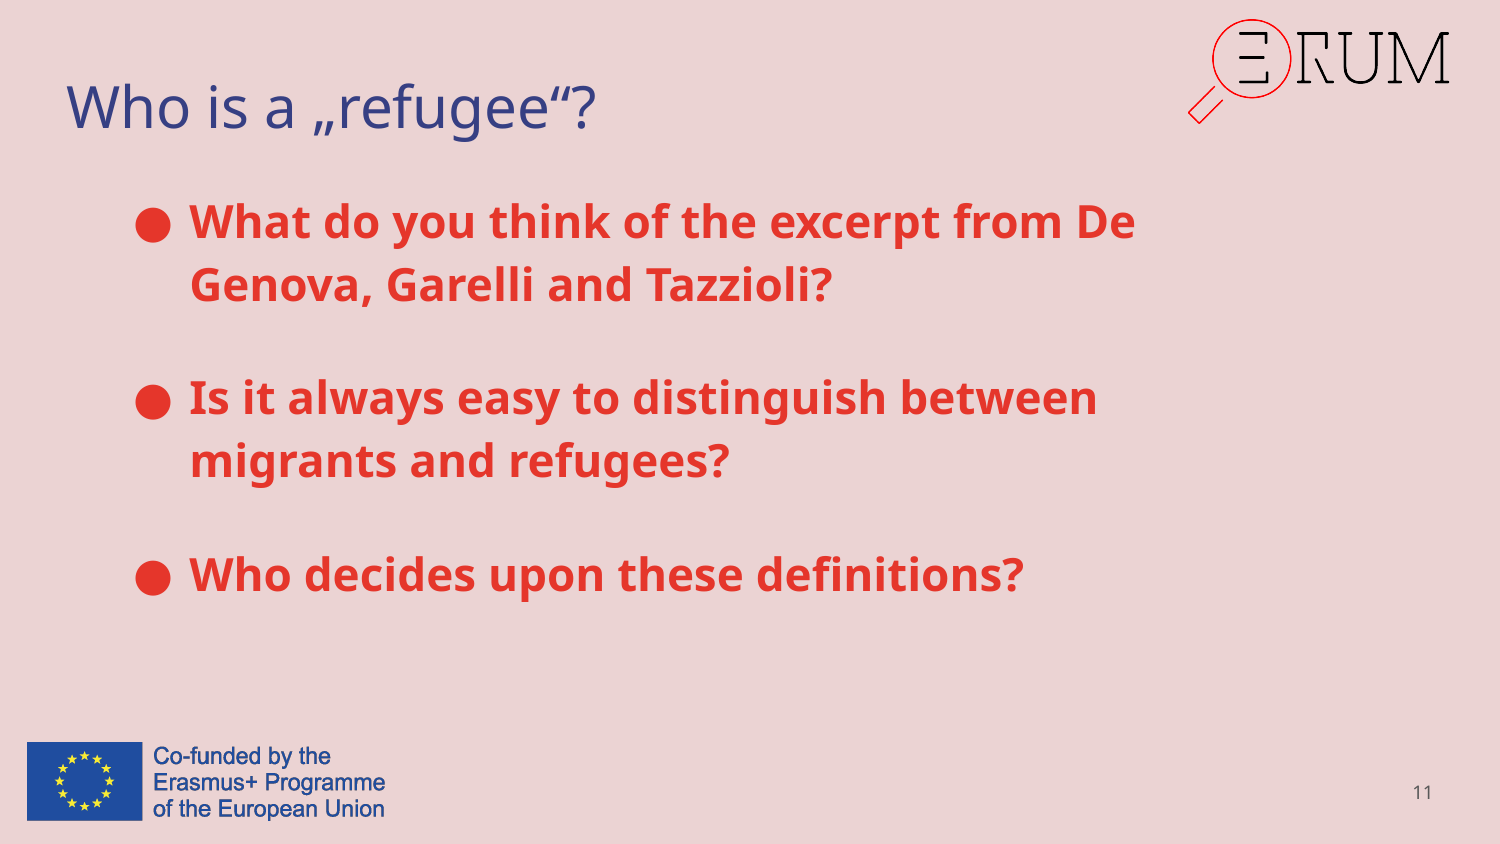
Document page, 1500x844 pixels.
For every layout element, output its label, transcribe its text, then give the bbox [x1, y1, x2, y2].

picture [1136, 0, 1500, 137]
list What do you think of the excerpt from De Genova, Garelli and Tazzioli? Is it always easy to distinguish between migrants and refugees? Who decides upon these definitions? [118, 169, 1321, 729]
slide_number 11 [1358, 761, 1449, 826]
title Who is a „refugee“? [51, 55, 1168, 150]
picture [27, 742, 385, 821]
